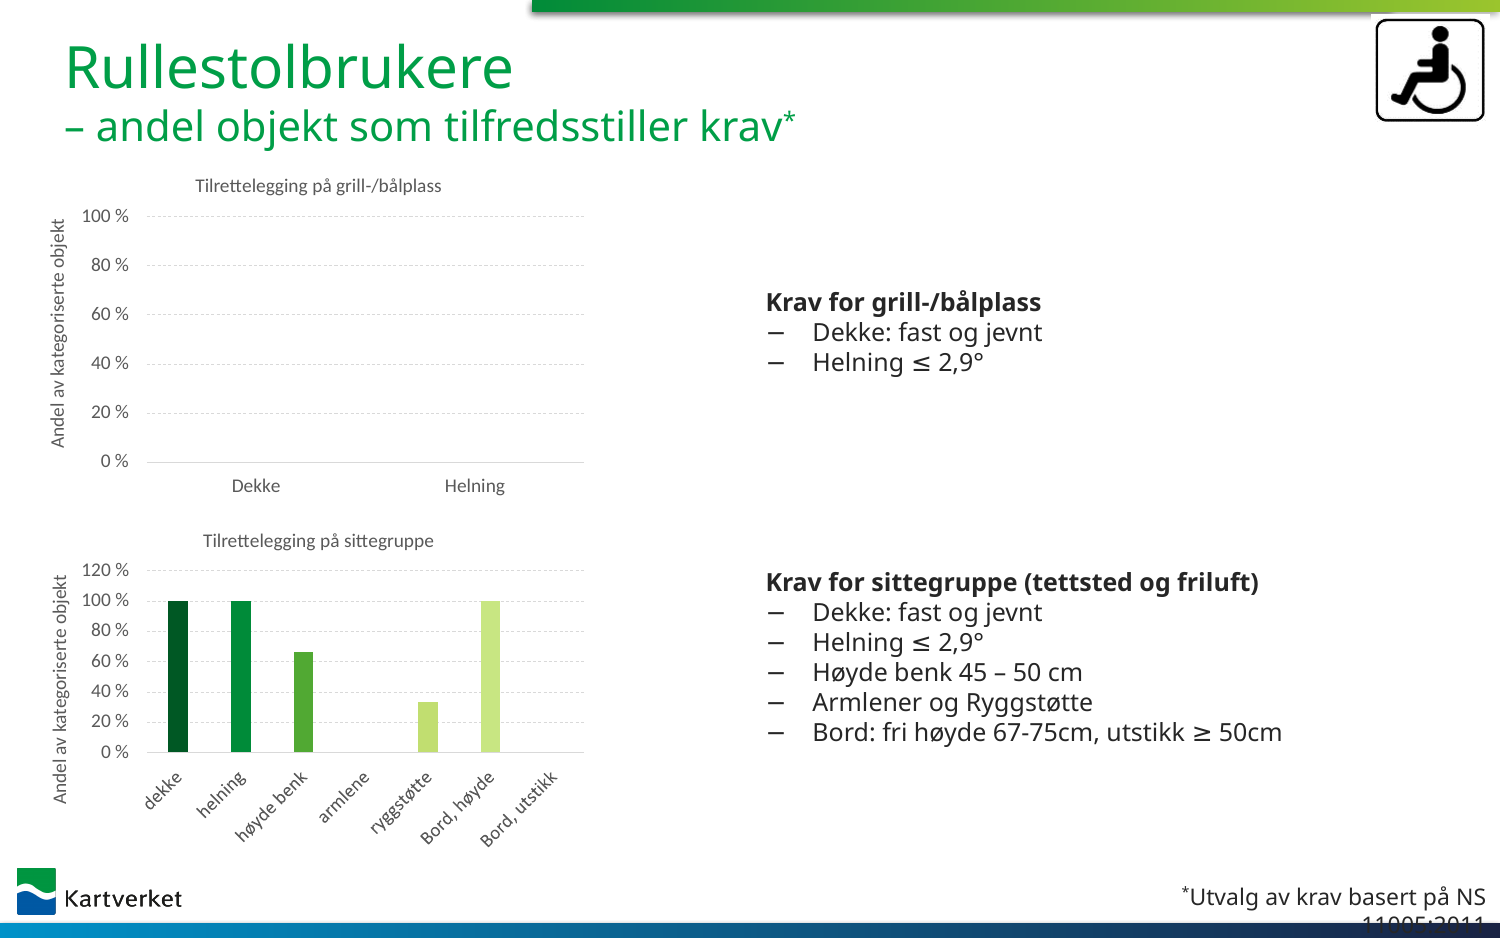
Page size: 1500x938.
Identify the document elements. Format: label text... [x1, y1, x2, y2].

text_box Krav for grill-/bålplass Dekke: fast og jevnt Helning ≤ 2,9° [750, 279, 1452, 384]
picture [41, 166, 596, 505]
text_box *Utvalg av krav basert på NS 11005:2011 [1068, 873, 1500, 938]
text_box Krav for sittegruppe (tettsted og friluft) Dekke: fast og jevnt Helning ≤ 2,9° Høyde benk 45 – 50 cm Armlener og Ryggstøtte Bord: fri høyde 67-75cm, utstikk ≥ 50cm [750, 559, 1500, 754]
text_box Rullestolbrukere – andel objekt som tilfredsstiller krav* [49, 14, 1431, 158]
picture [1371, 13, 1491, 127]
picture [41, 520, 596, 859]
